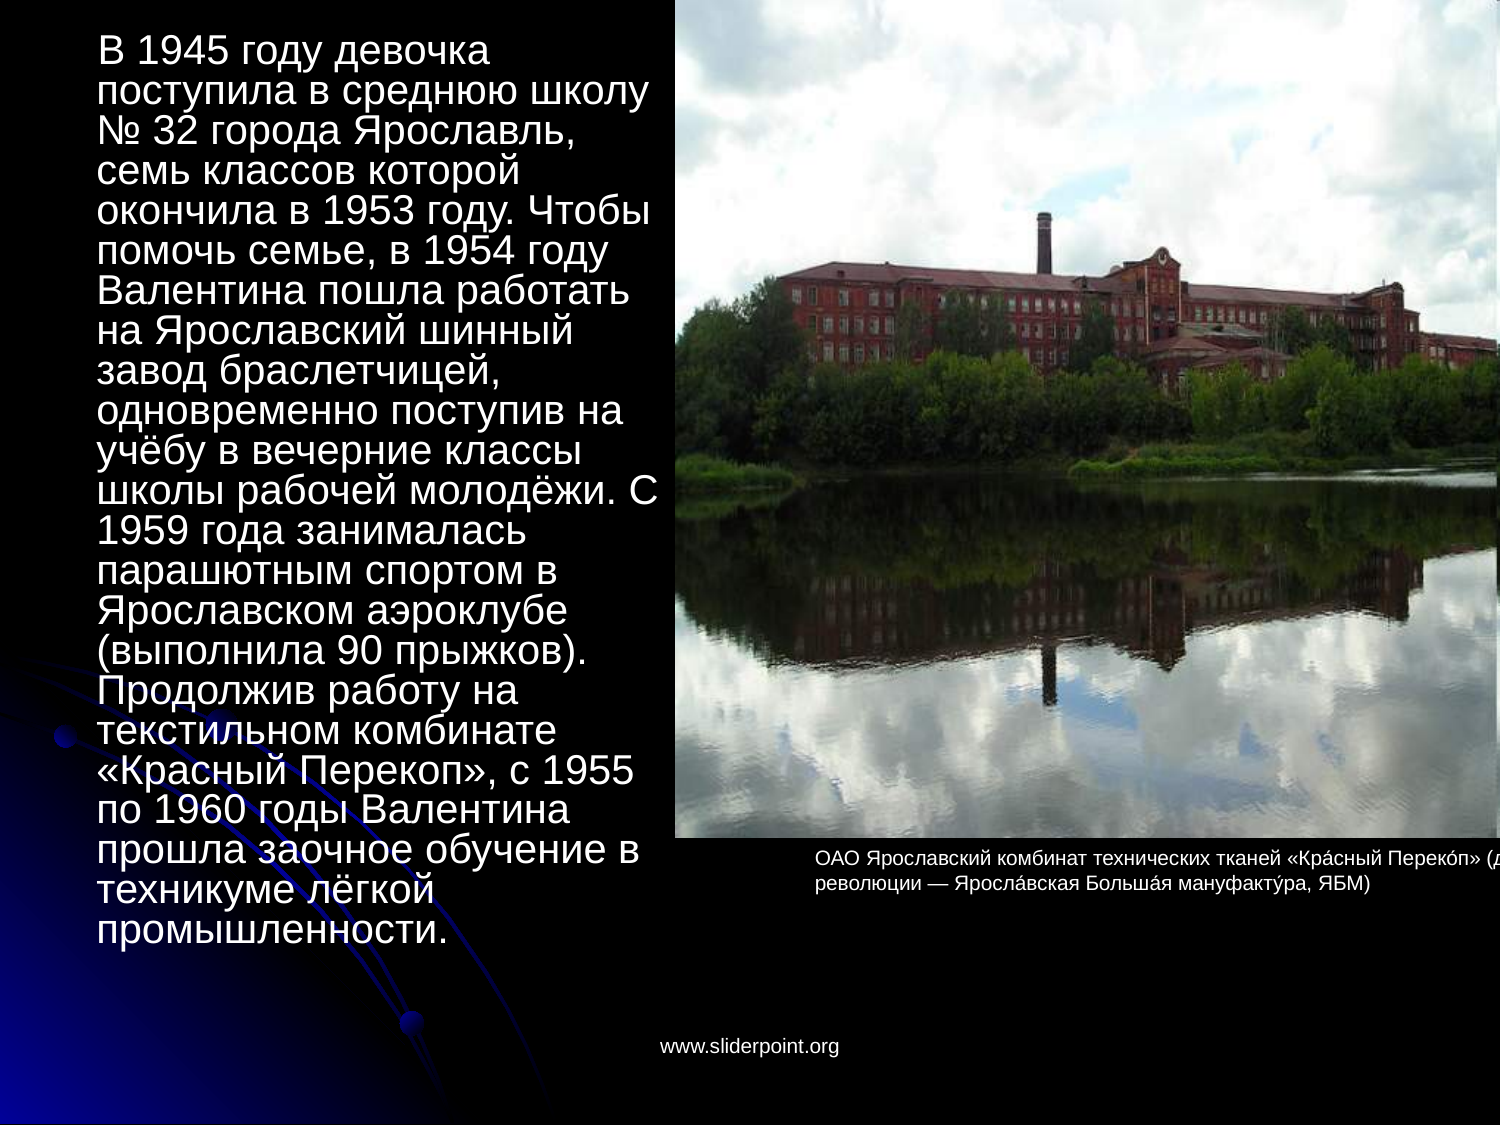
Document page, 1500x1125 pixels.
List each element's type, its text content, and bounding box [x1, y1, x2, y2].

footer www.sliderpoint.org [512, 1024, 988, 1101]
picture [674, 0, 1500, 838]
list В 1945 году девочка поступила в среднюю школу № 32 города Ярославль, семь классов которой окончила в 1953 году. Чтобы помочь семье, в 1954 году Валентина пошла работать на Ярославский шинный завод браслетчицей, одновременно поступив на учёбу в вечерние классы школы рабочей молодёжи. С 1959 года занималась парашютным спортом в Ярославском аэроклубе (выполнила 90 прыжков). Продолжив работу на текстильном комбинате «Красный Перекоп», с 1955 по 1960 годы Валентина прошла заочное обучение в техникуме лёгкой промышленности. [24, 24, 676, 976]
text_box ОАО Ярославский комбинат технических тканей «Кра́сный Переко́п» (до революции — Яросла́вская Больша́я мануфакту́ра, ЯБМ) [799, 845, 1500, 903]
